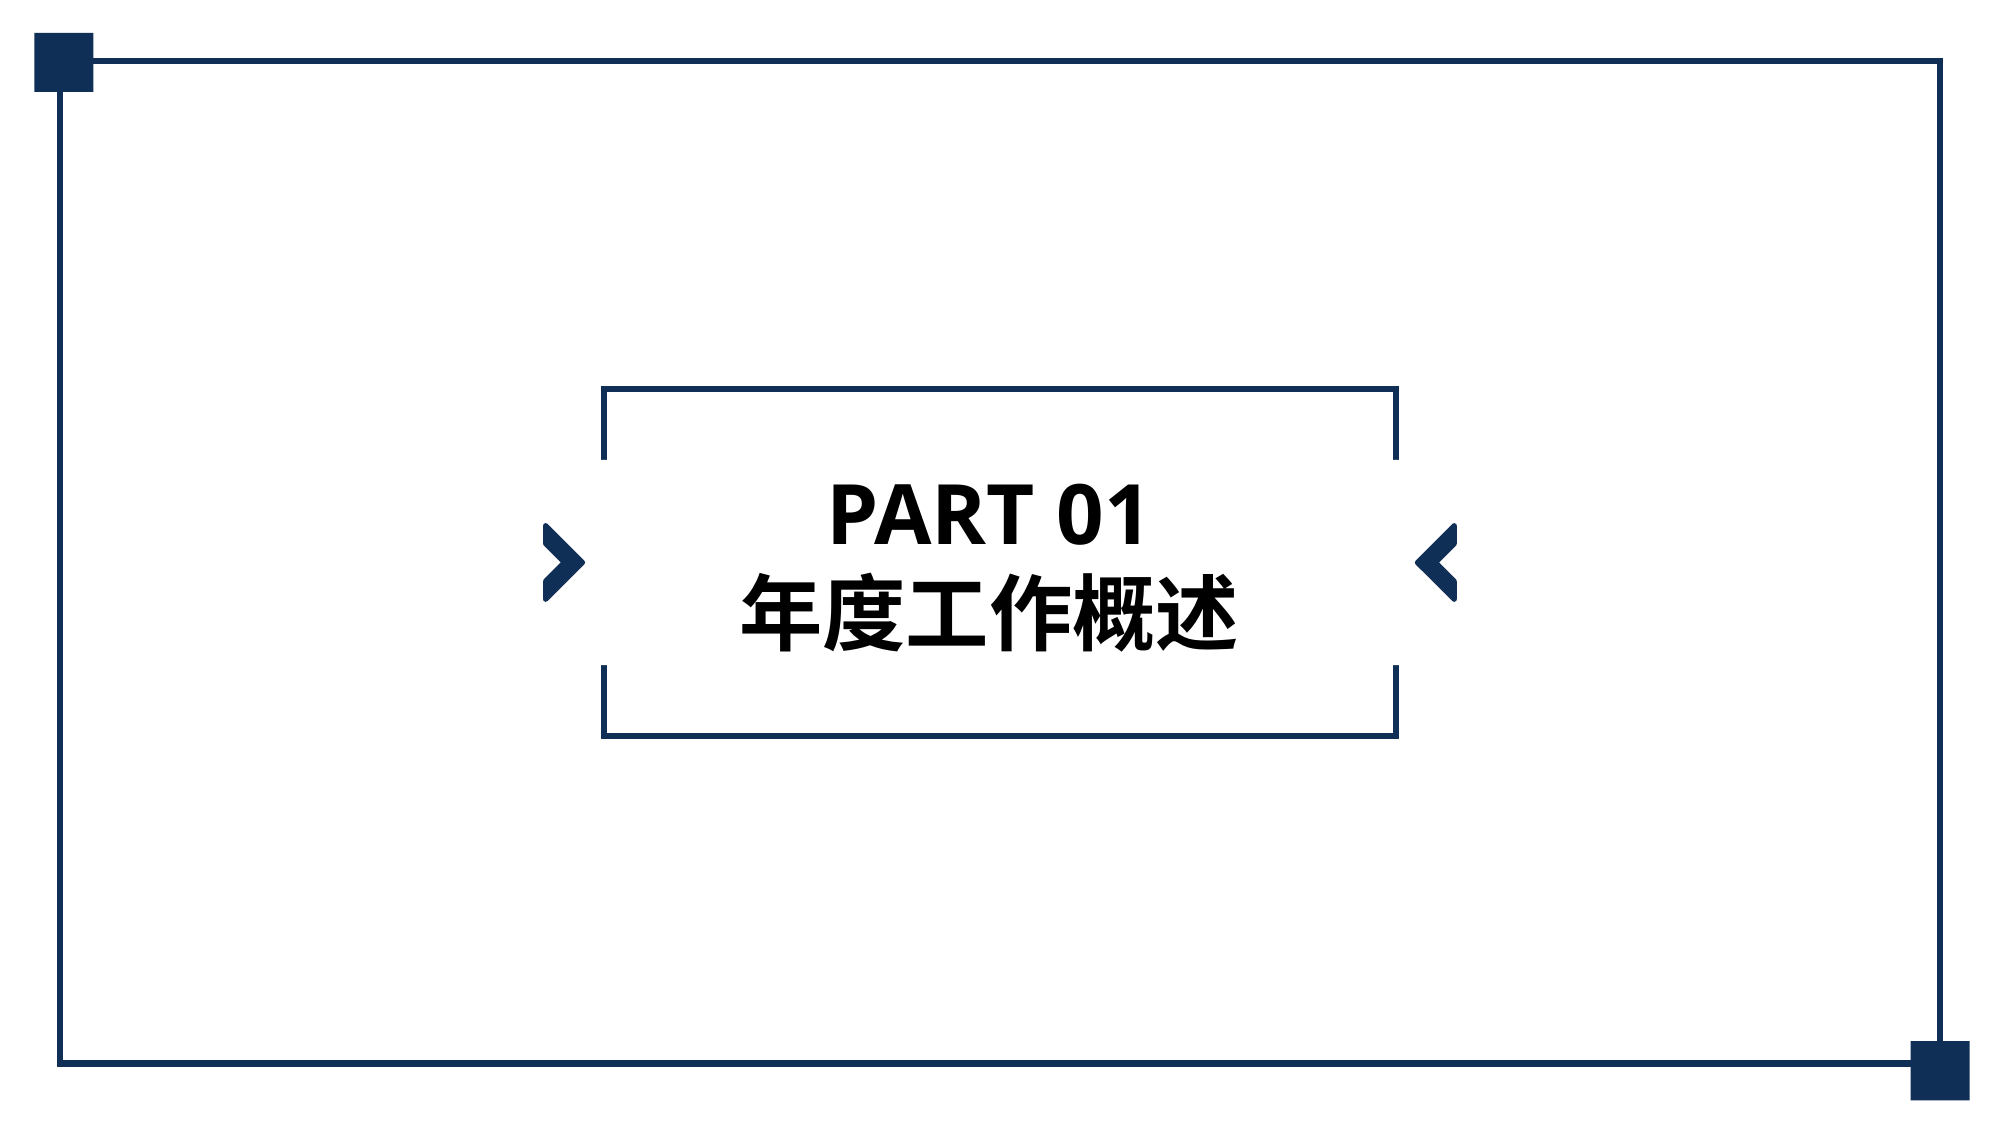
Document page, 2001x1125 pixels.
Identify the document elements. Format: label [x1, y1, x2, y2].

text_box [543, 523, 1457, 602]
text_box [33, 32, 94, 93]
text_box [524, 388, 1476, 736]
text_box [59, 60, 1941, 1065]
text_box [1910, 1040, 1971, 1101]
